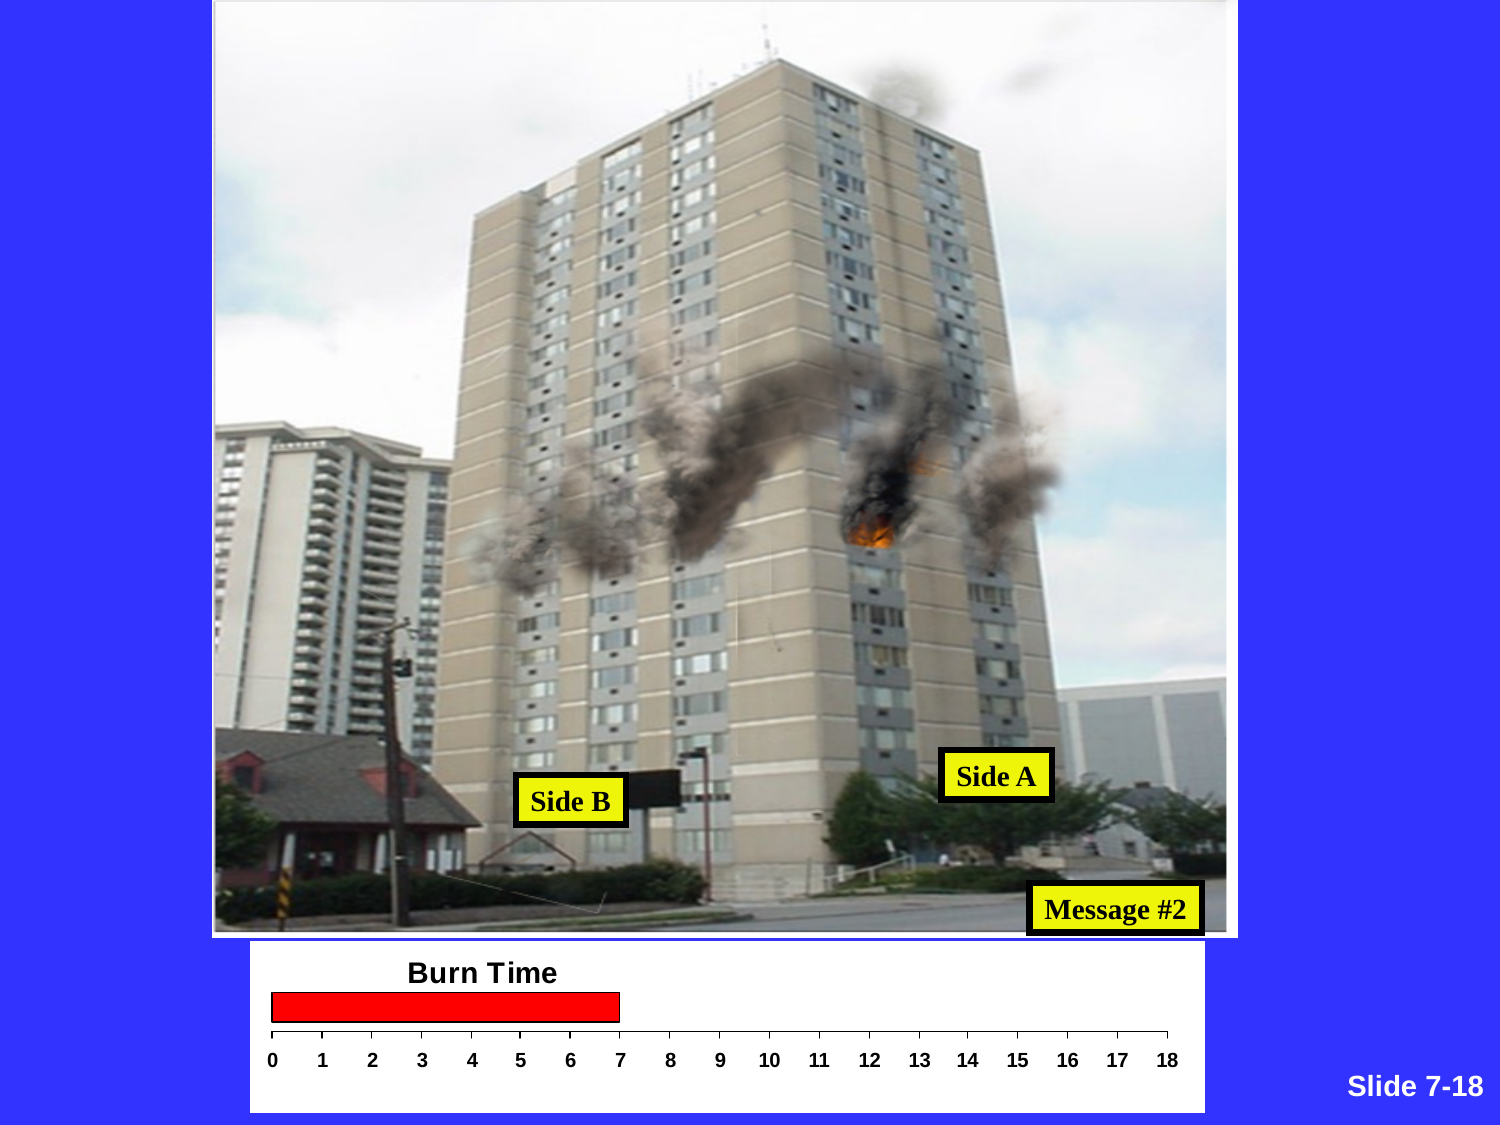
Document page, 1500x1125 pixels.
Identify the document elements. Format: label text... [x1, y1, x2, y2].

picture [212, 0, 1238, 938]
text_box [249, 940, 1206, 1114]
slide_number Slide 7-160 [1148, 1059, 1500, 1125]
